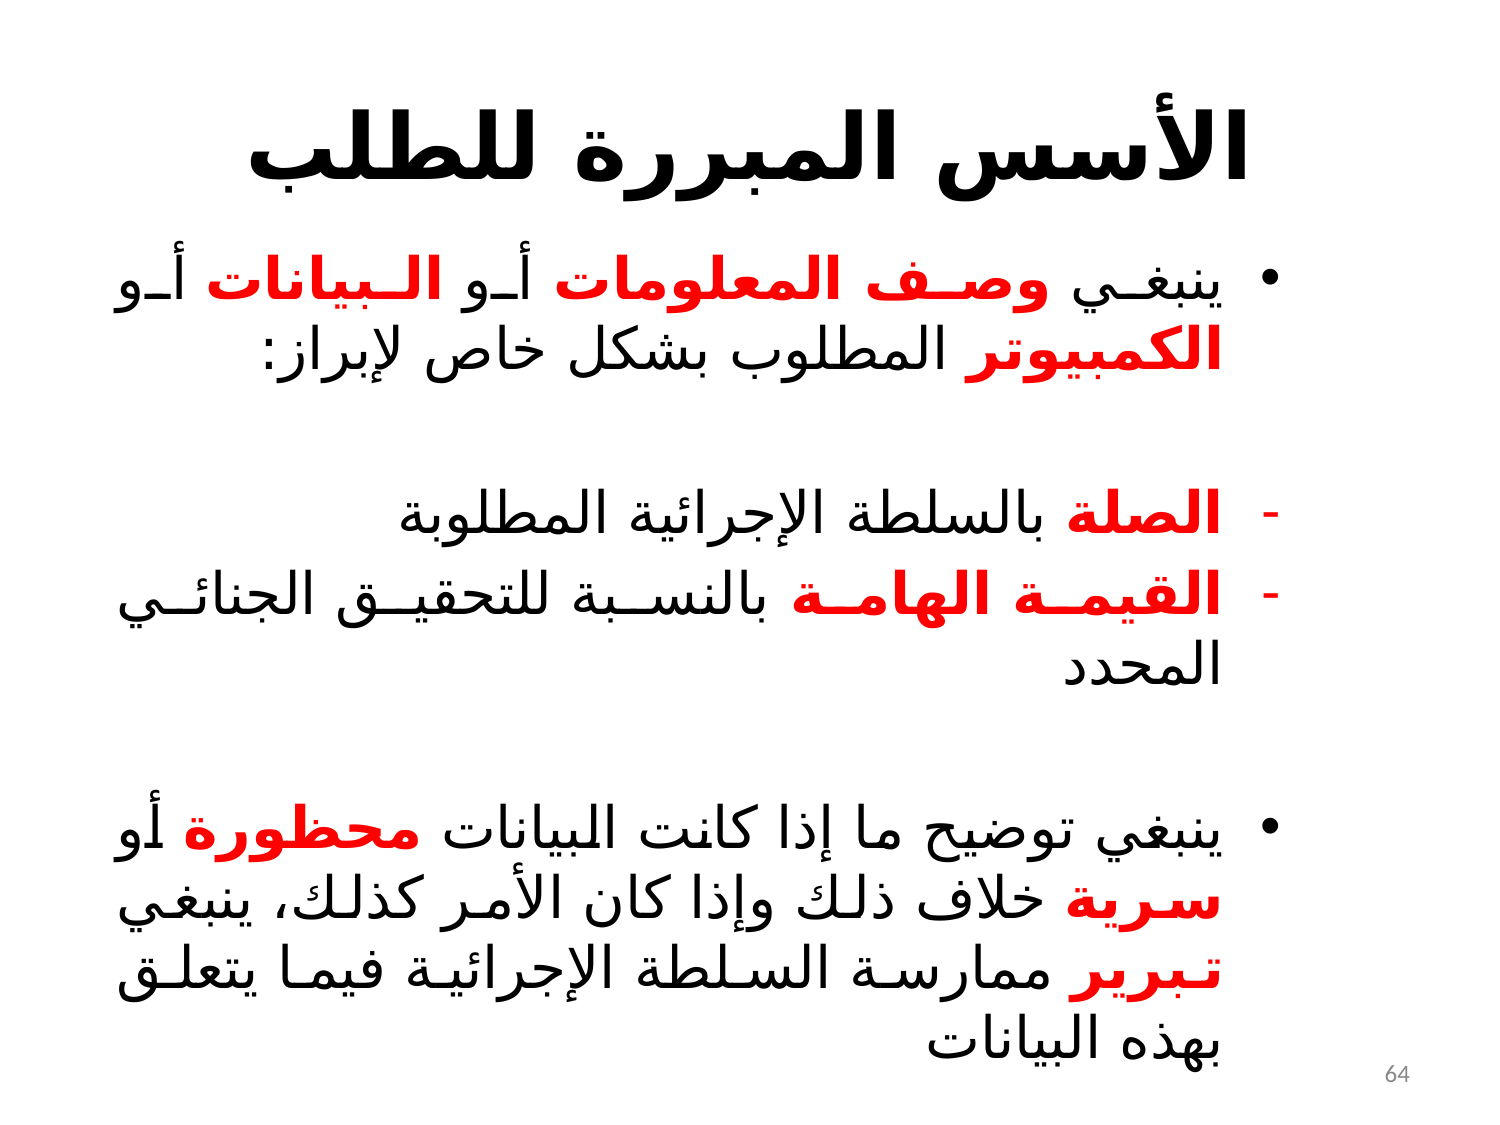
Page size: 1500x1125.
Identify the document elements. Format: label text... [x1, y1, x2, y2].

slide_number 64 [1074, 1042, 1425, 1103]
text_box ينبغي وصف المعلومات أو البيانات أو الكمبيوتر المطلوب بشكل خاص لإبراز: الصلة بالسلطة الإجرائية المطلوبة القيمة الهامة بالنسبة للتحقيق الجنائي المحدد ينبغي توضيح ما إذا كانت البيانات محظورة أو سرية خلاف ذلك وإذا كان الأمر كذلك، ينبغي تبرير ممارسة السلطة الإجرائية فيما يتعلق بهذه البيانات [101, 234, 1296, 977]
title الأسس المبررة للطلب [75, 49, 1425, 237]
